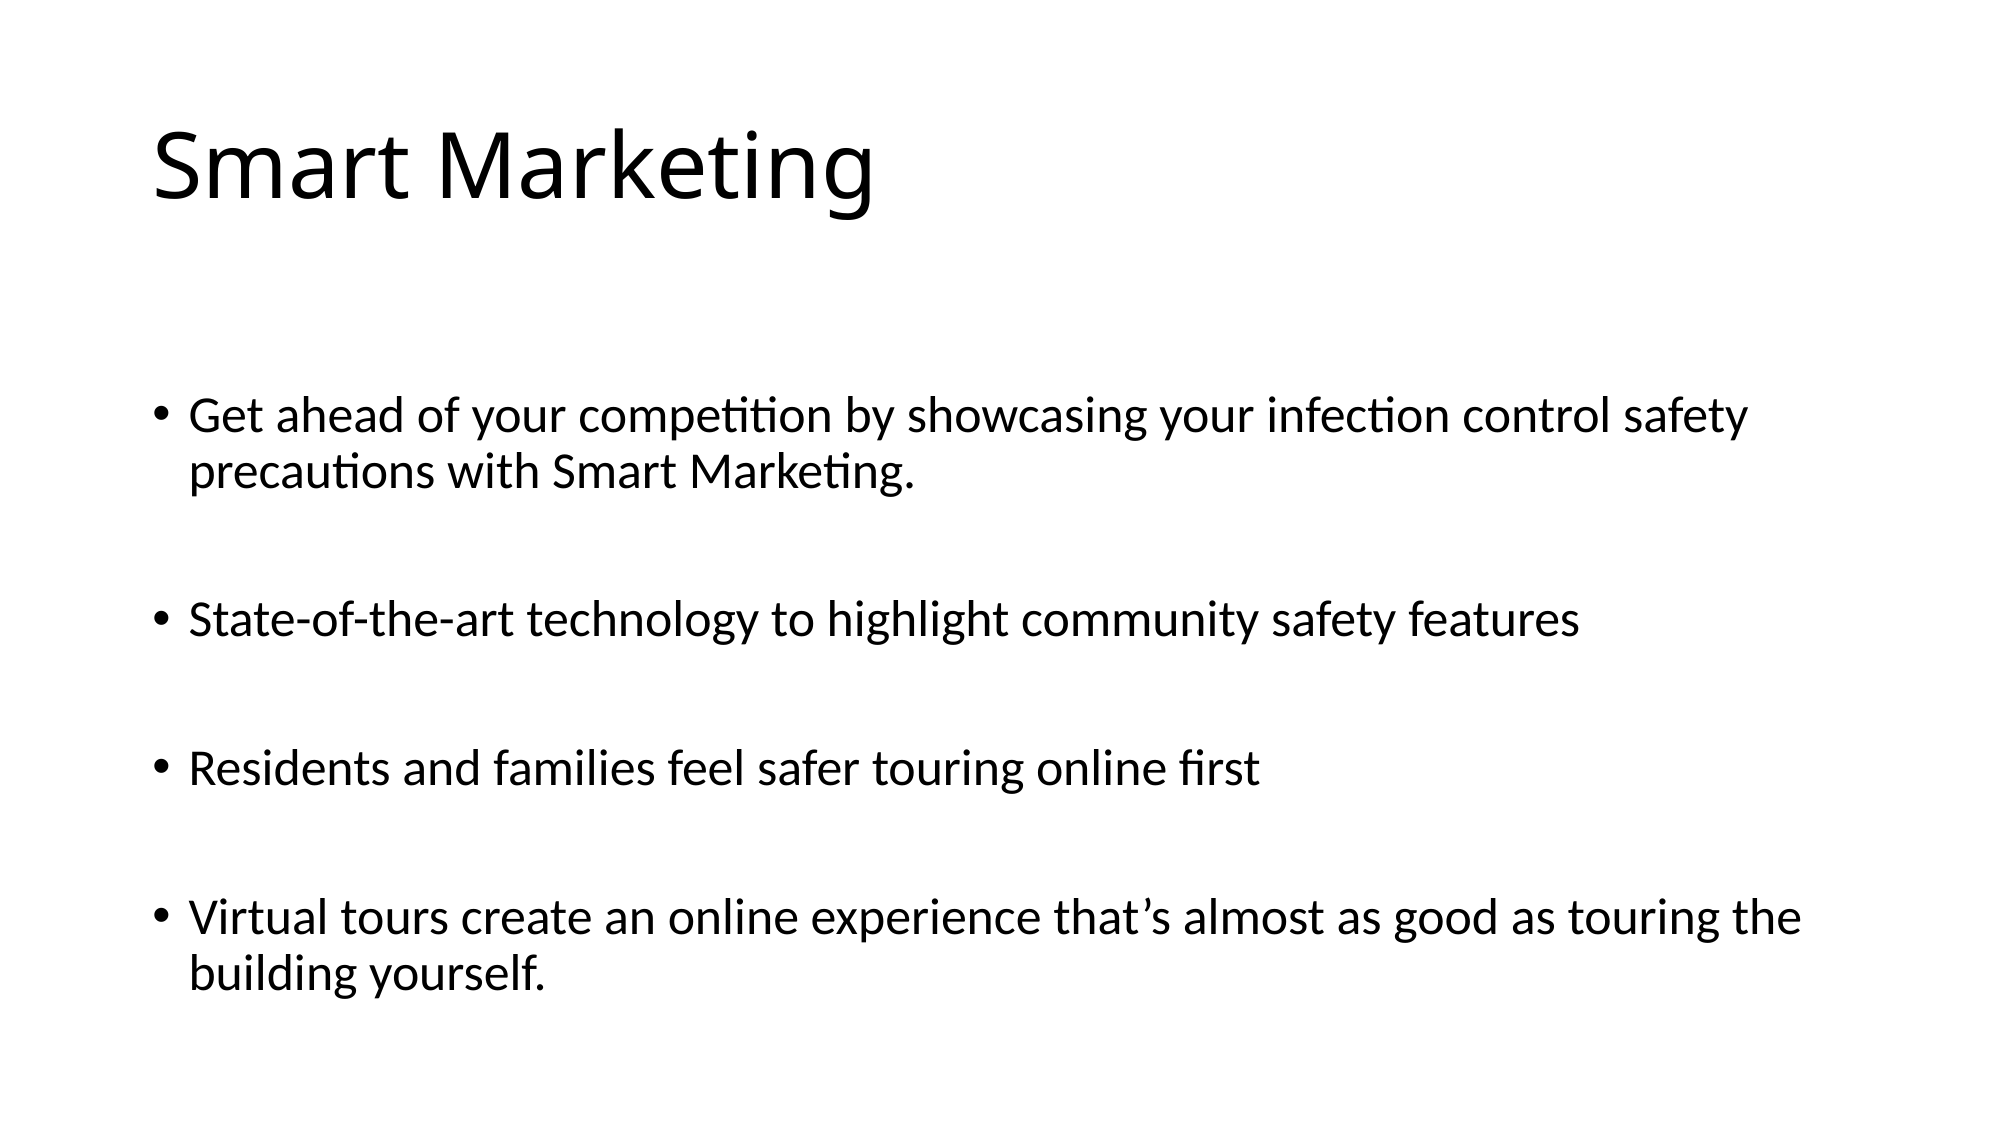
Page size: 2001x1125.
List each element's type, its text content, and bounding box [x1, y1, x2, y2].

list Get ahead of your competition by showcasing your infection control safety precautions with Smart Marketing. State-of-the-art technology to highlight community safety features Residents and families feel safer touring online first Virtual tours create an online experience that’s almost as good as touring the building yourself. [137, 299, 1863, 1014]
title Smart Marketing [137, 59, 1863, 278]
